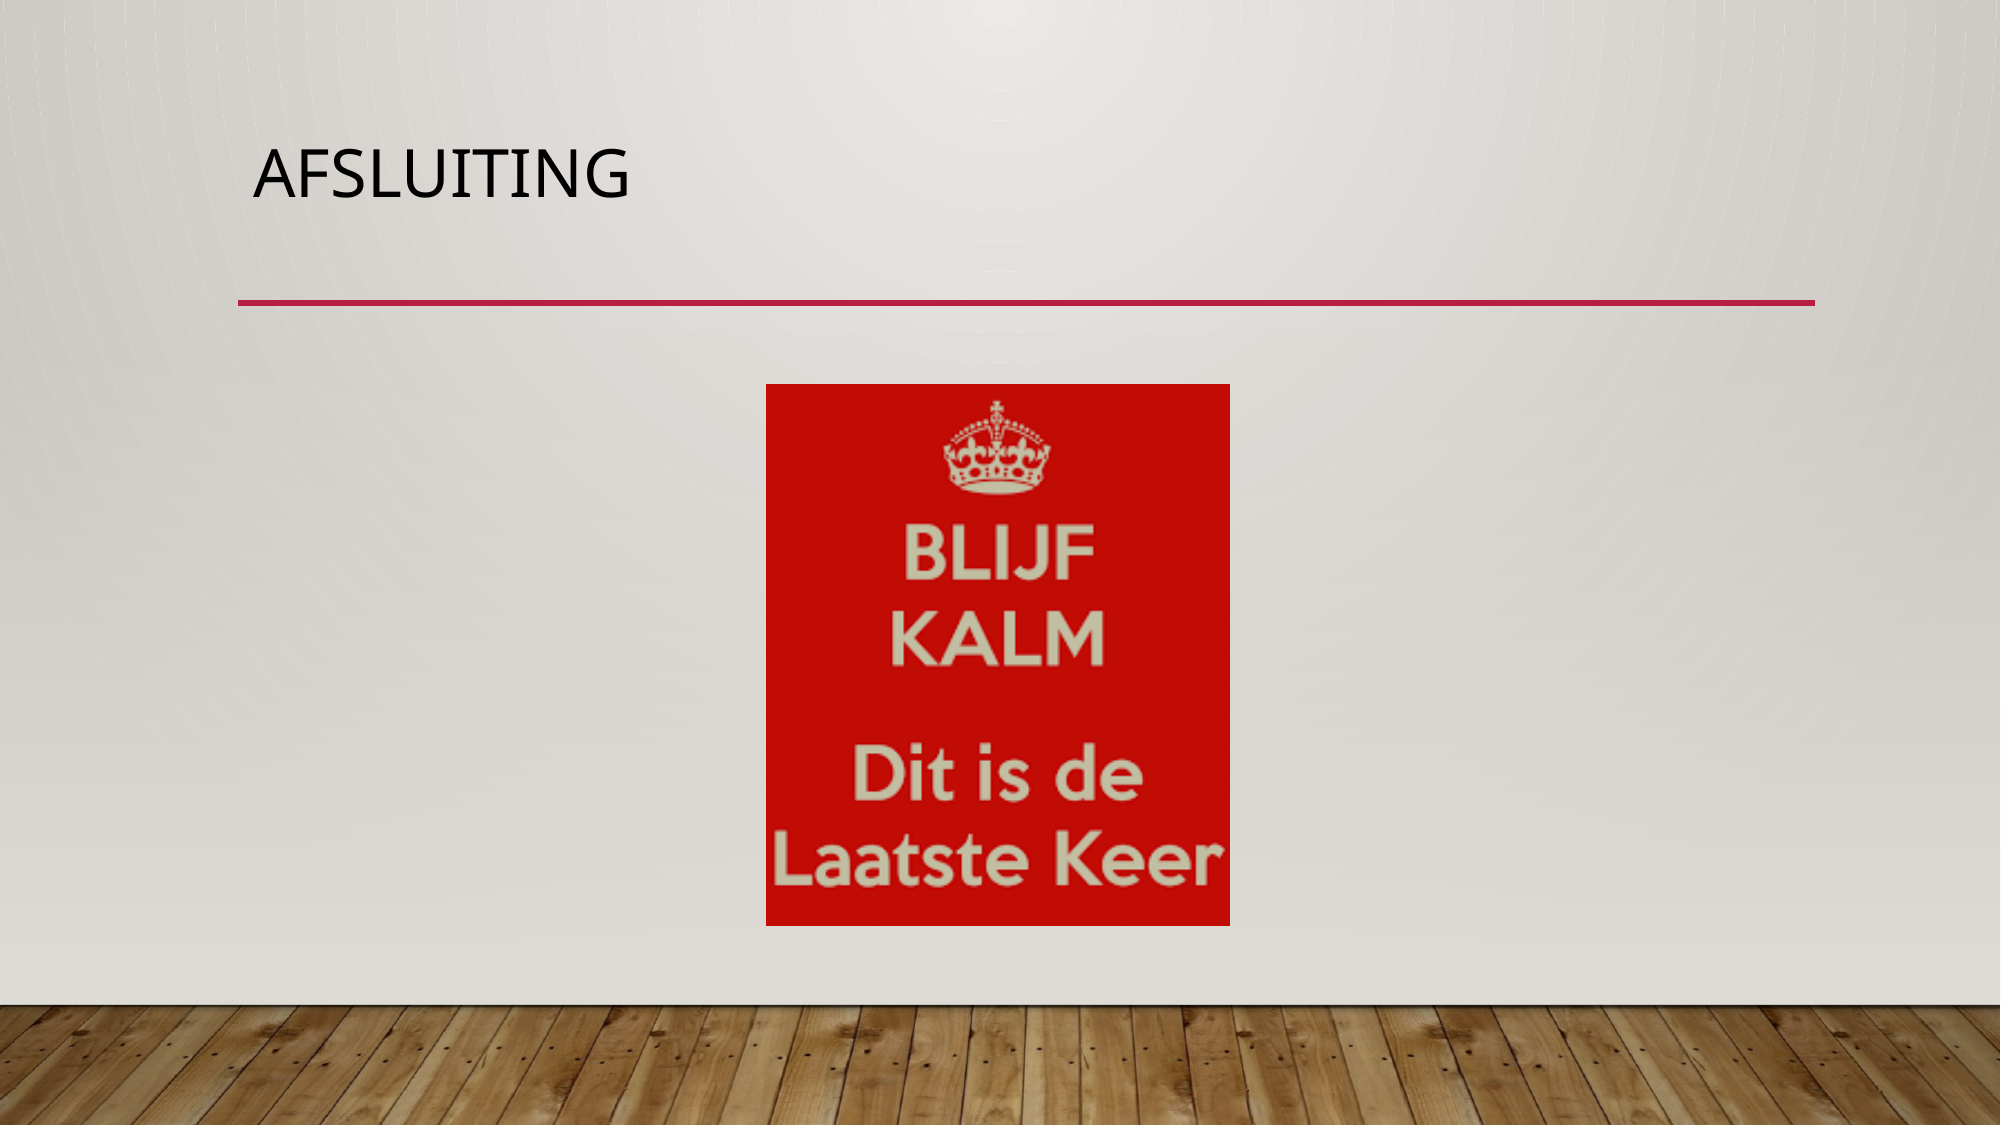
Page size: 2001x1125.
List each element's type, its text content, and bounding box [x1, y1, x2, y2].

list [766, 384, 1231, 926]
picture [0, 1005, 2000, 1125]
title Afsluiting [238, 131, 1814, 305]
